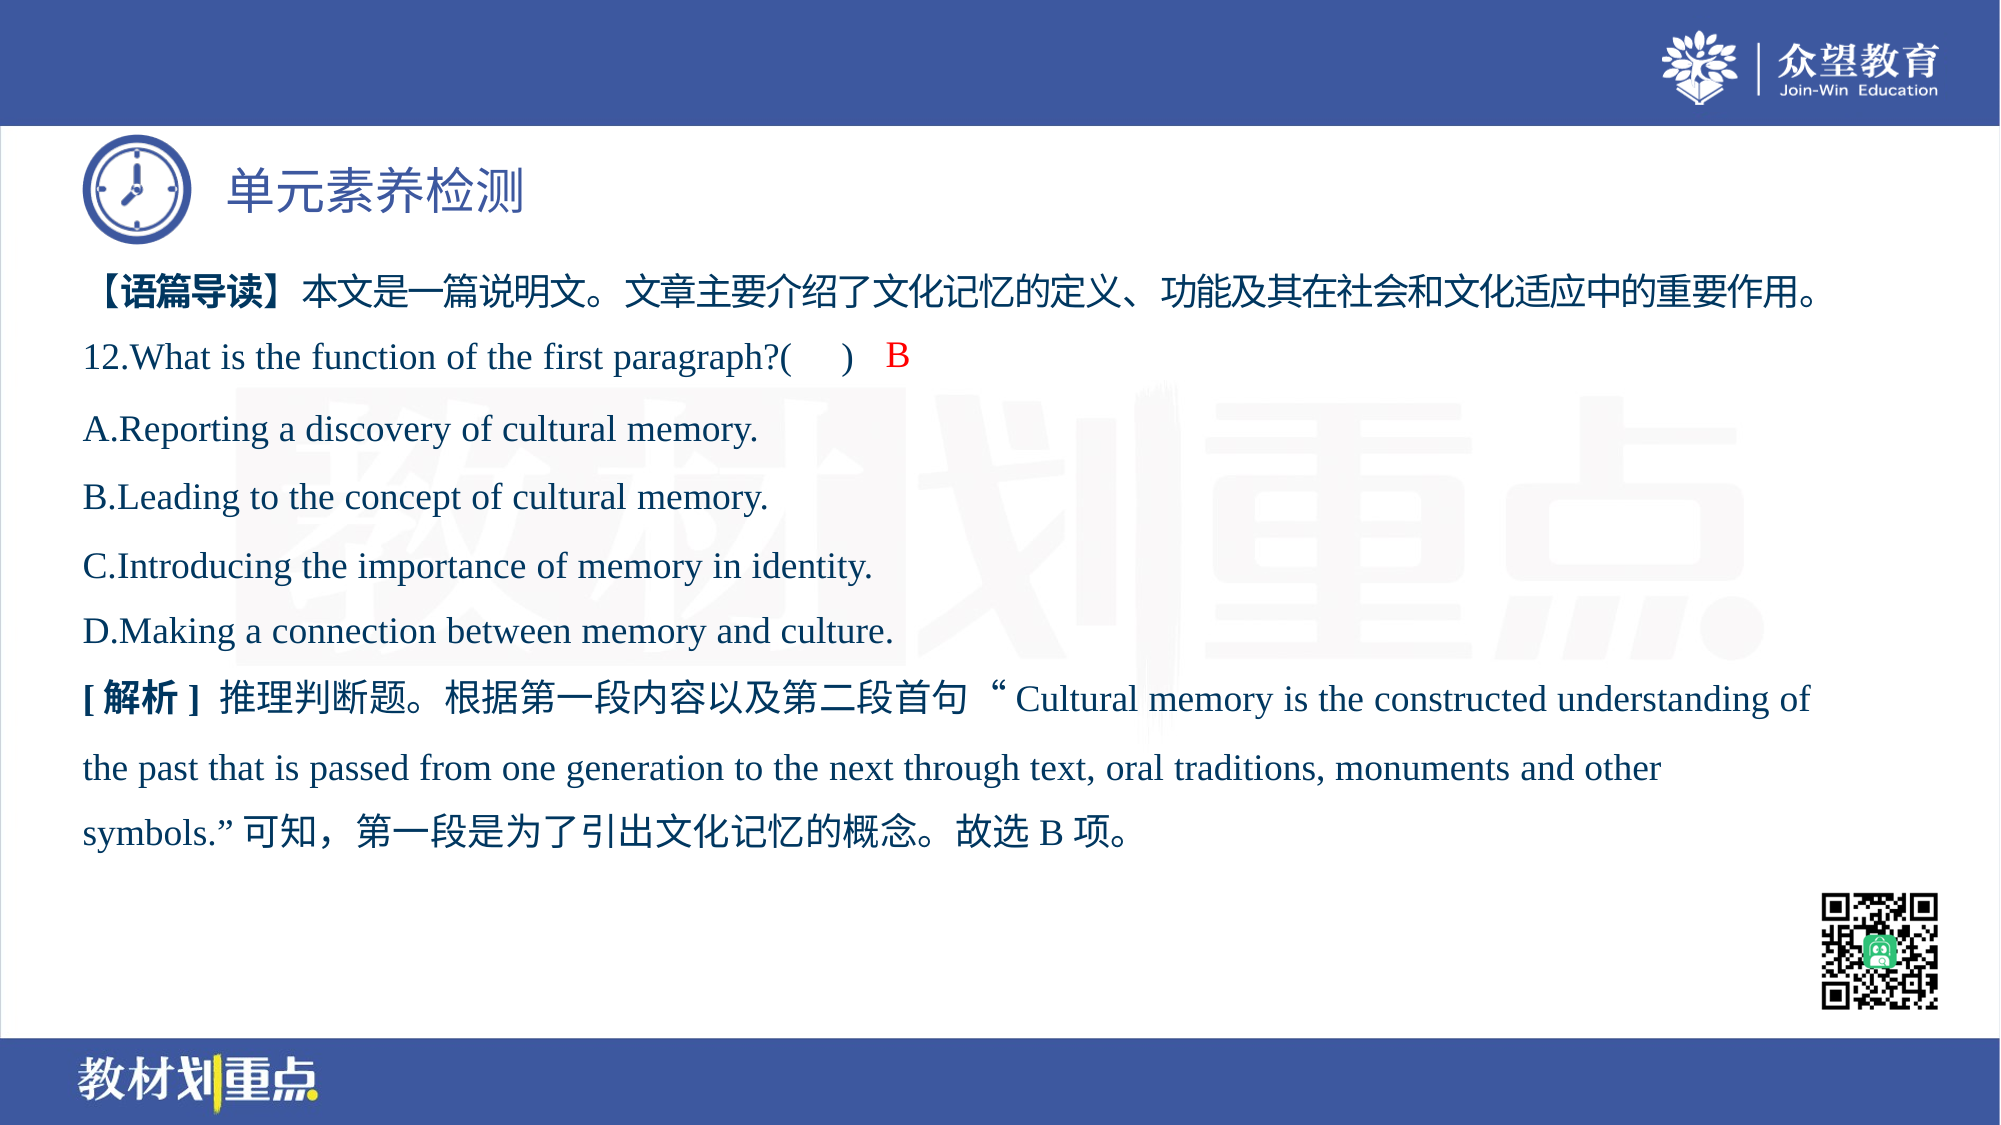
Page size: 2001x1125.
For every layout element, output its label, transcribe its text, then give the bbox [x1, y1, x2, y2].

text_box 12.What is the function of the first paragraph?( ) [82, 312, 1817, 371]
text_box A.Reporting a discovery of cultural memory. B.Leading to the concept of cultural memory. C.Introducing the importance of memory in identity. D.Making a connection between memory and culture. [82, 379, 1817, 644]
text_box [解析] 推理判断题。根据第一段内容以及第二段首句“Cultural memory is the constructed understanding of the past that is passed from one generation to the next through text, oral traditions, monuments and other symbols.”可知，第一段是为了引出文化记忆的概念。故选B项。 [82, 650, 1817, 847]
picture [0, 0, 2000, 1125]
text_box B [871, 310, 925, 369]
text_box 【语篇导读】本文是一篇说明文。文章主要介绍了文化记忆的定义、功能及其在社会和文化适应中的重要作用。 [82, 248, 1817, 306]
